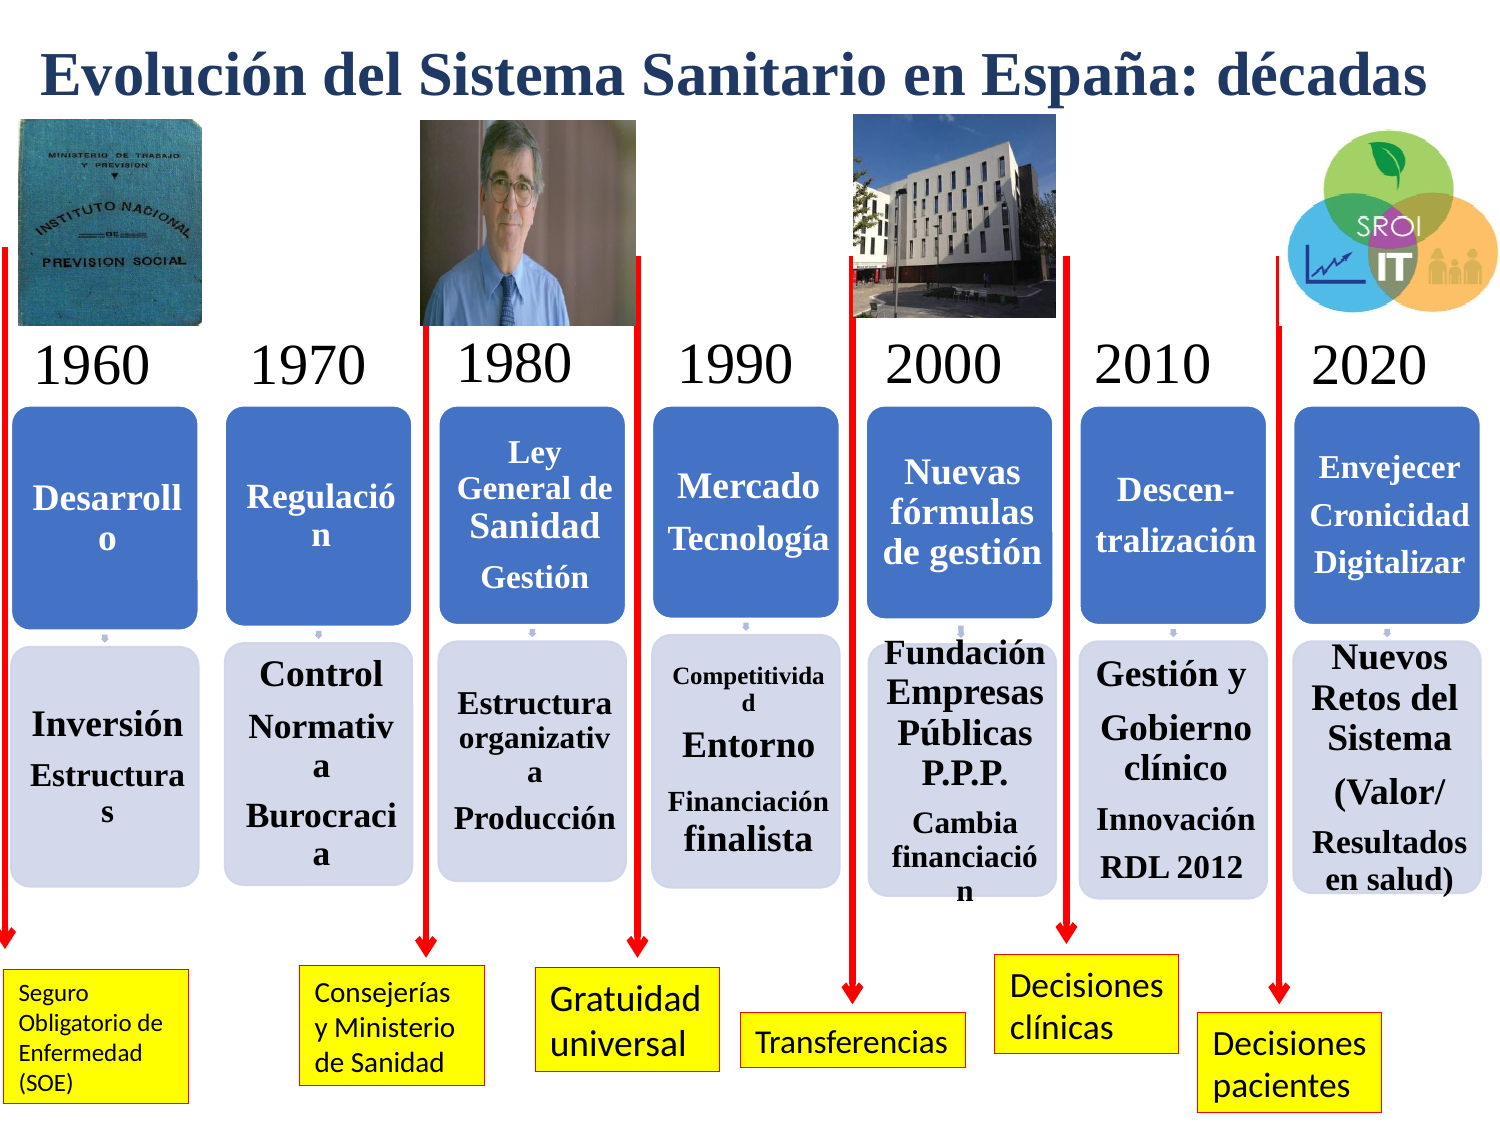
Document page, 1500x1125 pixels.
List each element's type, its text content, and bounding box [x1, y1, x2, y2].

picture [18, 119, 202, 326]
picture [853, 114, 1056, 318]
text_box Seguro Obligatorio de Enfermedad (SOE) [3, 969, 189, 1104]
text_box Decisiones pacientes [1197, 1081, 1382, 1113]
picture [1279, 120, 1500, 326]
text_box Consejerías y Ministerio de Sanidad [299, 1081, 485, 1086]
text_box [10, 223, 1482, 1081]
title Evolución del Sistema Sanitario en España: décadas [25, 6, 1456, 144]
picture [420, 120, 636, 326]
